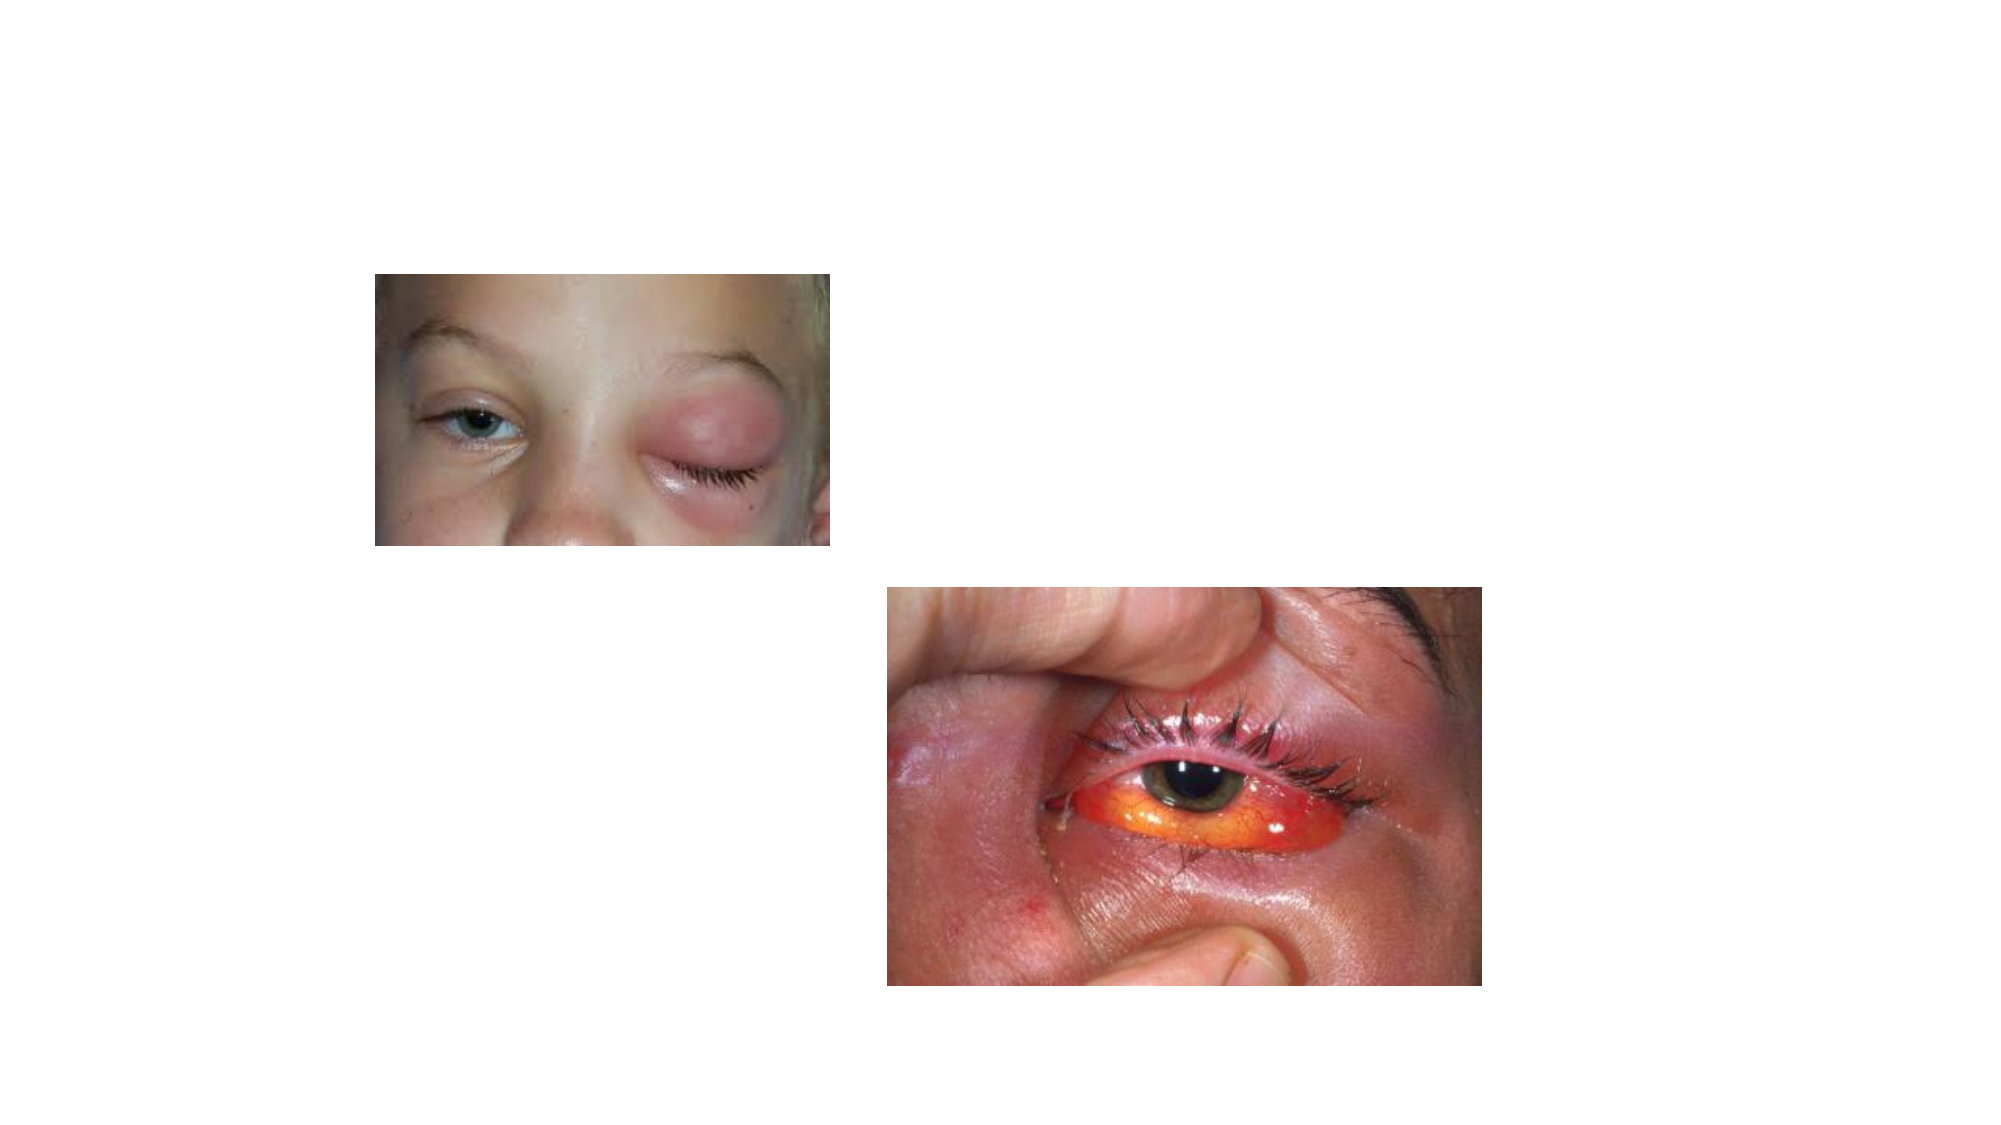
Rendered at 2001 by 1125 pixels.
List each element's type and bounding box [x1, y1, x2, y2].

picture [374, 274, 830, 546]
list [887, 587, 1482, 987]
